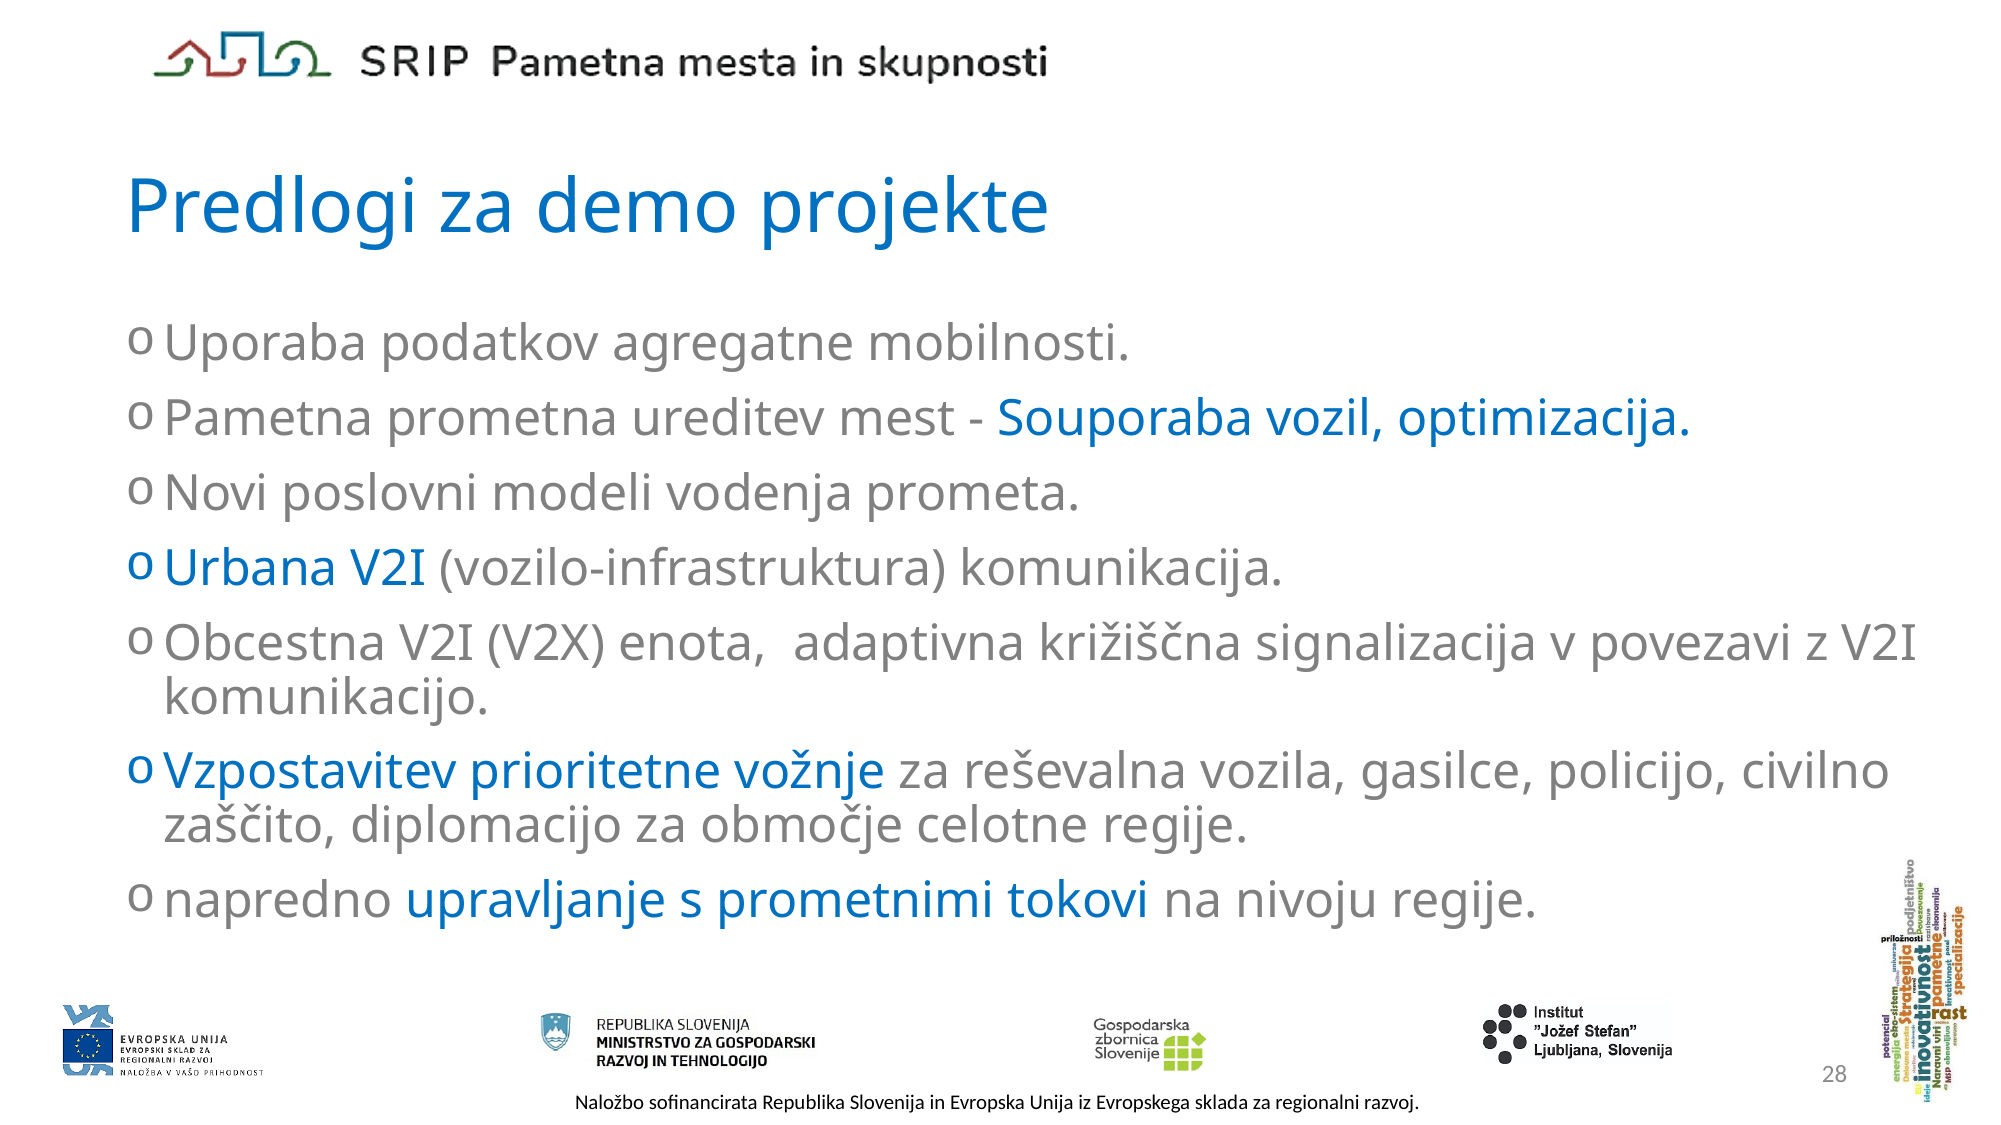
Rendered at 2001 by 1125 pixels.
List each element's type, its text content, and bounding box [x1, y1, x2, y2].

list Uporaba podatkov agregatne mobilnosti. Pametna prometna ureditev mest - Souporaba vozil, optimizacija. Novi poslovni modeli vodenja prometa. Urbana V2I (vozilo-infrastruktura) komunikacija. Obcestna V2I (V2X) enota, adaptivna križiščna signalizacija v povezavi z V2I komunikacijo. Vzpostavitev prioritetne vožnje za reševalna vozila, gasilce, policijo, civilno zaščito, diplomacijo za območje celotne regije. napredno upravljanje s prometnimi tokovi na nivoju regije. [110, 310, 1958, 957]
picture [1090, 1013, 1211, 1073]
picture [536, 1009, 817, 1069]
slide_number 28 [1412, 1042, 1863, 1103]
picture [138, 16, 1058, 87]
picture [1483, 1004, 1672, 1042]
picture [62, 1004, 264, 1076]
title Predlogi za demo projekte [110, 243, 2000, 425]
picture [1878, 856, 1970, 1103]
